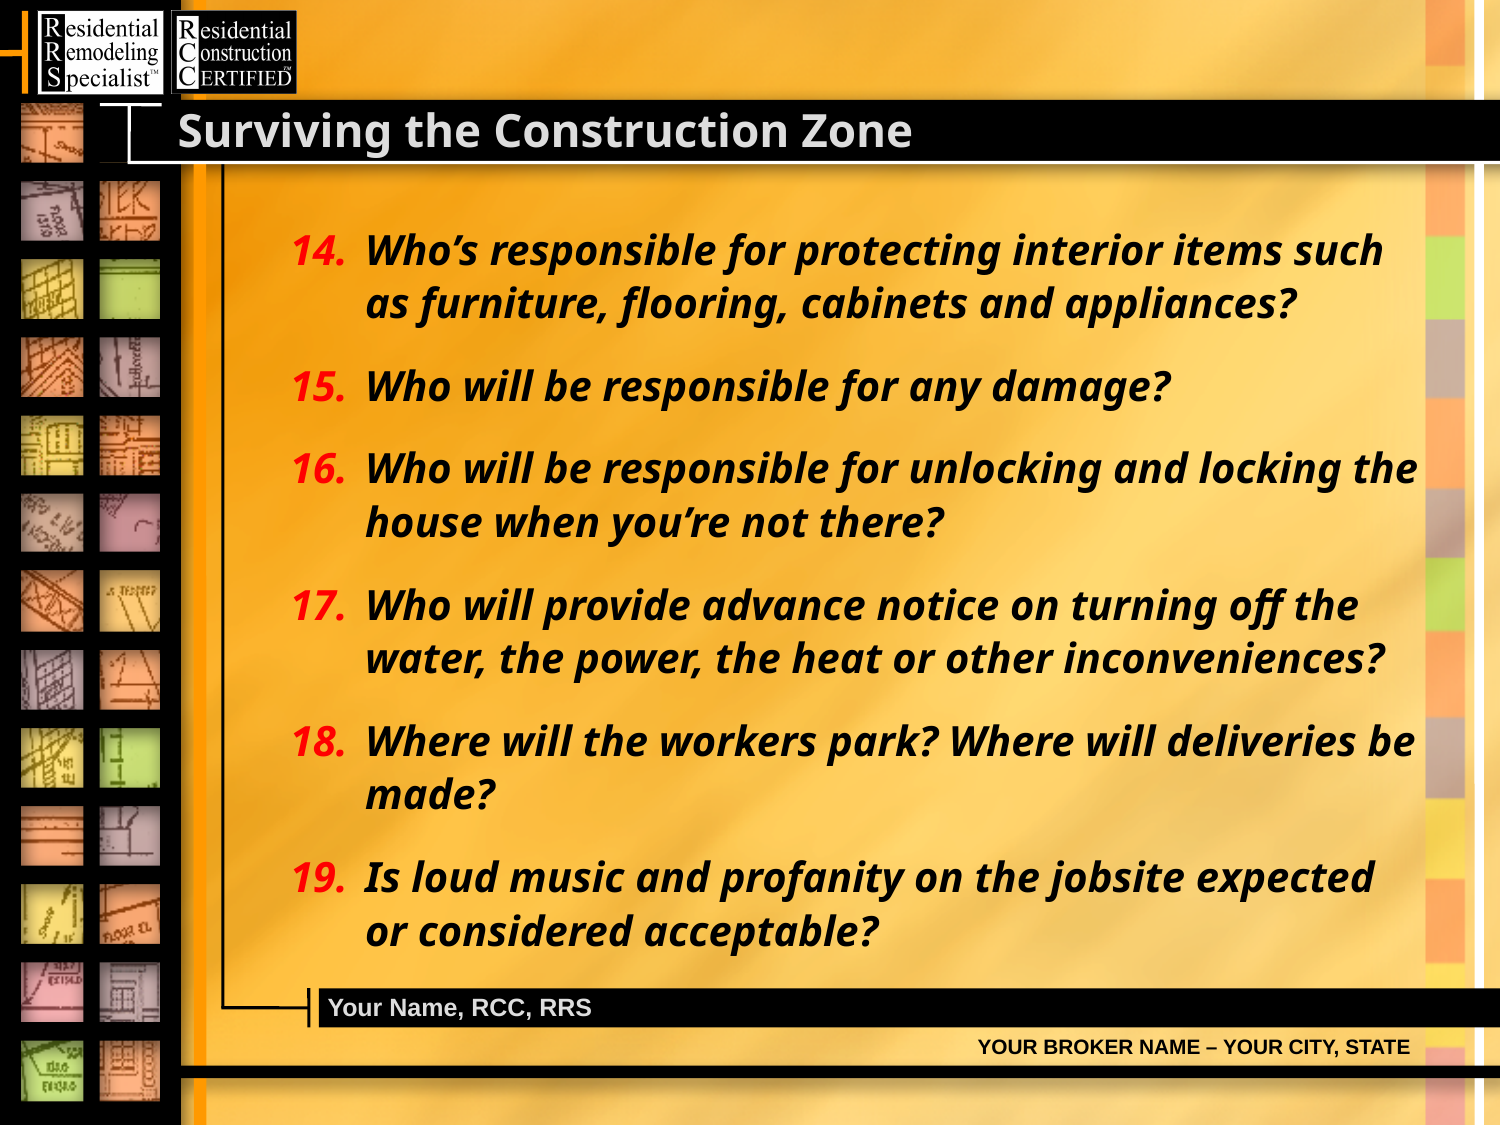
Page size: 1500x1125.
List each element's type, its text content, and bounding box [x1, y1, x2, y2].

picture [37, 10, 164, 95]
picture [100, 338, 160, 397]
picture [100, 1041, 160, 1101]
picture [181, 165, 193, 1065]
picture [21, 494, 83, 551]
picture [207, 1079, 1474, 1125]
picture [21, 729, 83, 787]
picture [100, 650, 160, 709]
picture [21, 181, 83, 240]
picture [21, 260, 83, 319]
picture [21, 416, 83, 475]
picture [181, 1079, 193, 1125]
picture [1484, 1079, 1500, 1125]
list Who’s responsible for protecting interior items such as furniture, flooring, cabinets and appliances? Who will be responsible for any damage? Who will be responsible for unlocking and locking the house when you’re not there? Who will provide advance notice on turning off the water, the power, the heat or other inconveniences? Where will the workers park? Where will deliveries be made? Is loud music and profanity on the jobsite expected or considered acceptable? [275, 212, 1438, 975]
picture [100, 729, 160, 787]
picture [100, 494, 160, 551]
picture [207, 165, 1474, 1065]
picture [1484, 1028, 1500, 1065]
picture [100, 416, 160, 475]
picture [100, 181, 160, 240]
picture [1484, 165, 1500, 988]
picture [100, 807, 160, 865]
picture [1484, 0, 1500, 99]
picture [21, 885, 83, 943]
picture [21, 571, 83, 631]
picture [21, 338, 83, 397]
picture [100, 260, 160, 319]
picture [100, 885, 160, 943]
picture [100, 571, 160, 631]
footer Your Name, RCC, RRS [312, 984, 1413, 1025]
picture [21, 807, 83, 865]
picture [171, 0, 1474, 99]
title Surviving the Construction Zone [162, 99, 1475, 160]
picture [21, 650, 83, 709]
picture [21, 1041, 83, 1101]
picture [21, 963, 83, 1022]
picture [100, 963, 160, 1022]
picture [21, 103, 83, 162]
